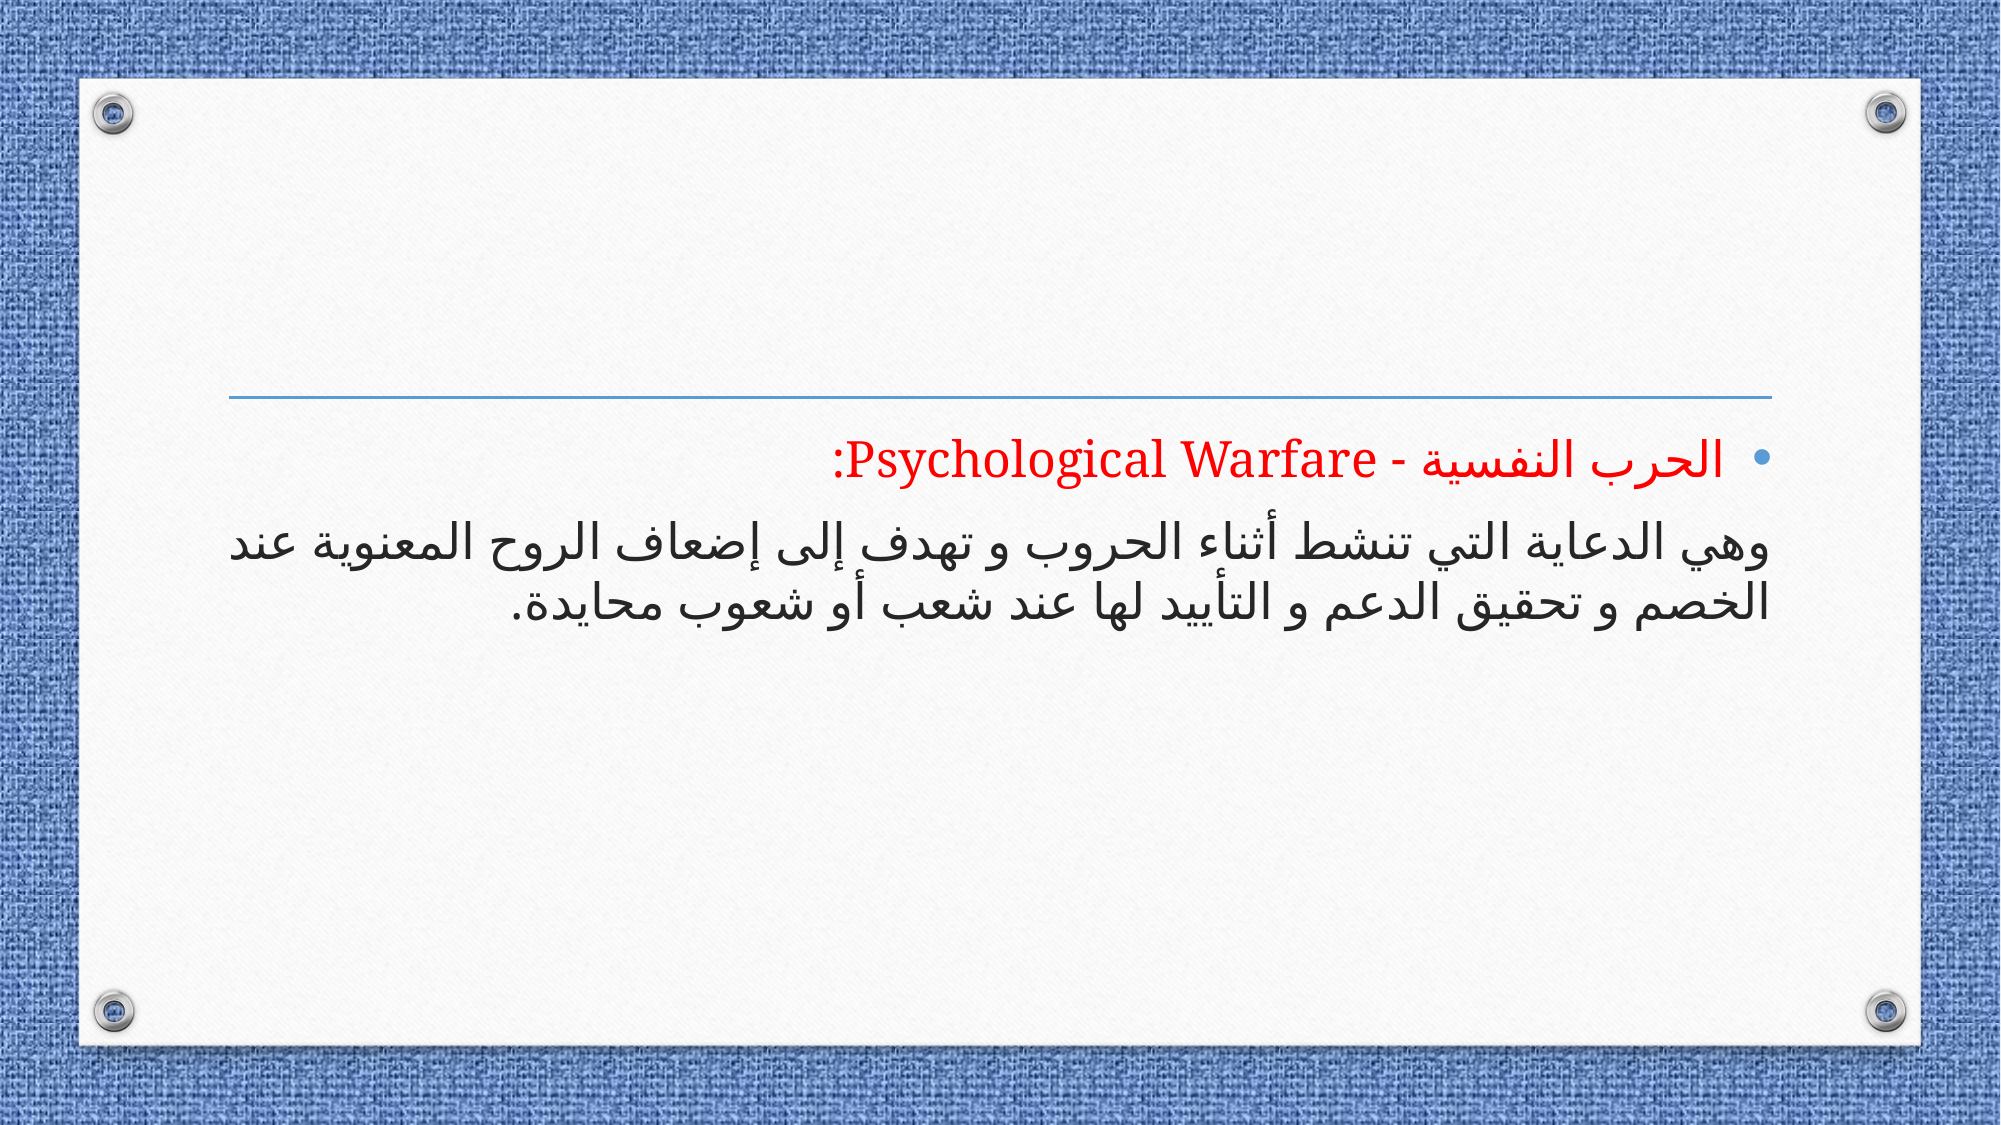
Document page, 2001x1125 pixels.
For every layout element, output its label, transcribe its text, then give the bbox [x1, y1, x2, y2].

picture [0, 0, 2001, 1125]
list الحرب النفسية - Psychological Warfare: وهي الدعاية التي تنشط أثناء الحروب و تهدف إلى إضعاف الروح المعنوية عند الخصم و تحقيق الدعم و التأييد لها عند شعب أو شعوب محايدة. [212, 419, 1788, 964]
